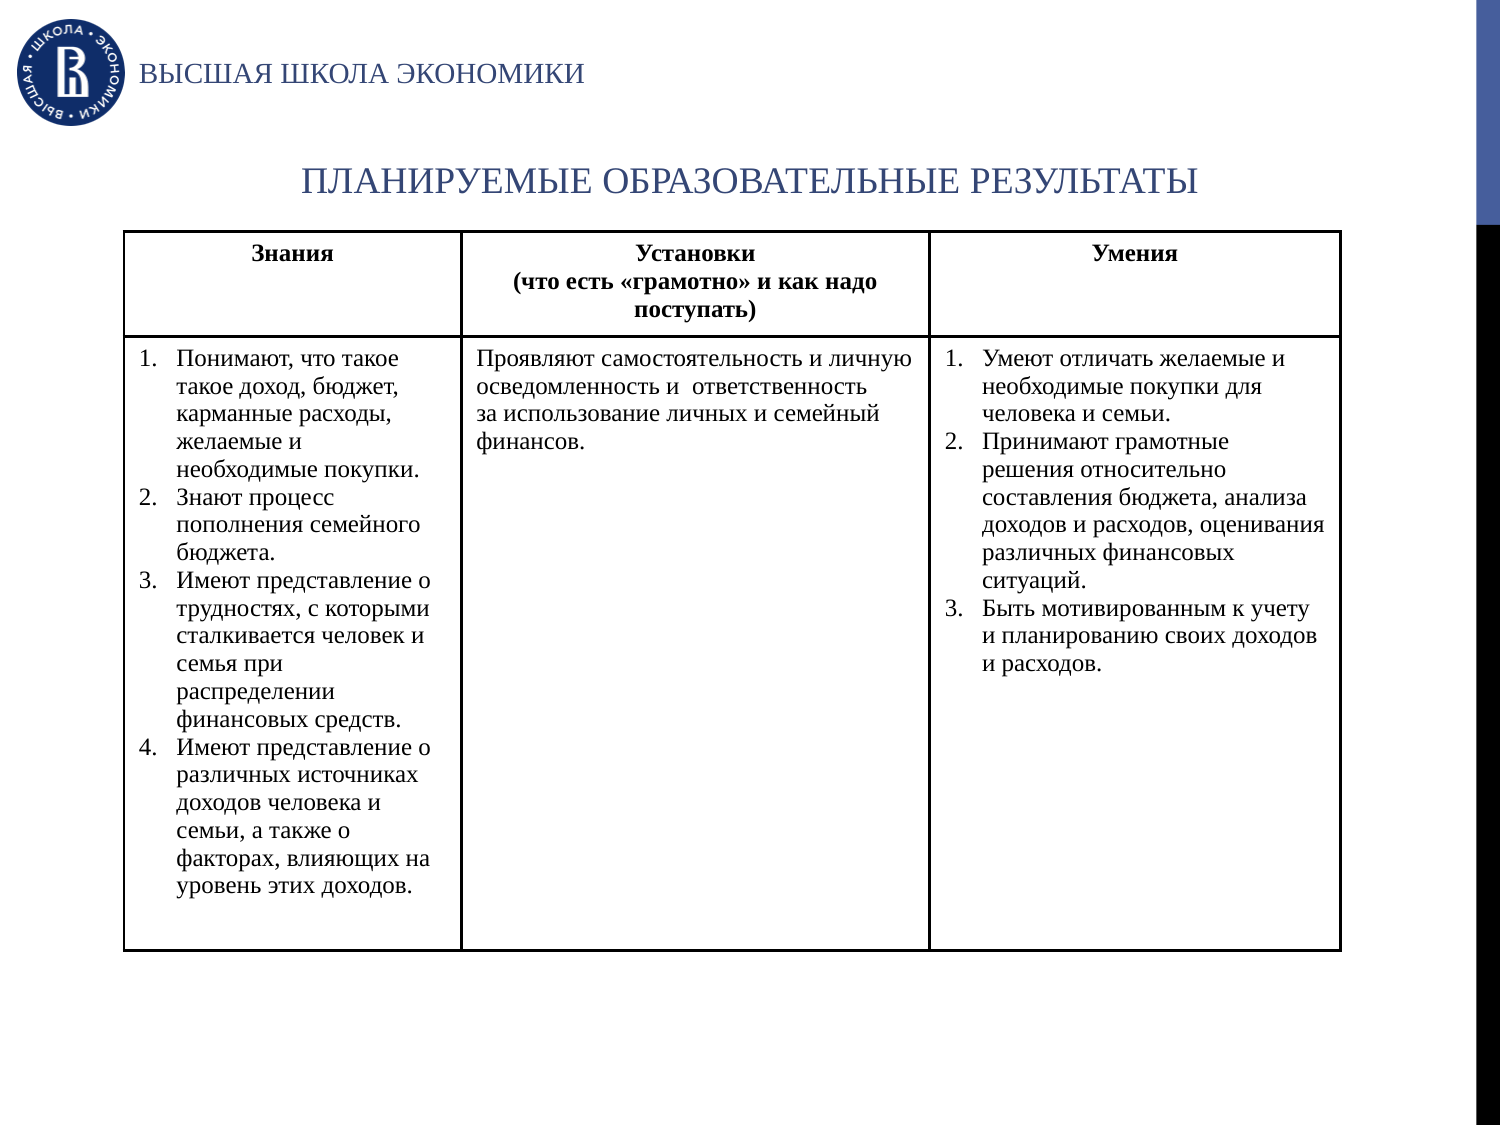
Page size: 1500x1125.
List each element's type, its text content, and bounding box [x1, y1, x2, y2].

text_box ПЛАНИРУЕМЫЕ ОБРАЗОВАТЕЛЬНЫЕ РЕЗУЛЬТАТЫ [0, 148, 1500, 209]
text_box ВЫСШАЯ ШКОЛА ЭКОНОМИКИ [130, 47, 644, 97]
picture [17, 18, 125, 127]
table_cell Понимают, что такое такое доход, бюджет, карманные расходы, желаемые и необходимые покупки. Знают процесс пополнения семейного бюджета. Имеют представление о трудностях, с которыми сталкивается человек и семья при распределении финансовых средств. Имеют представление о различных источниках доходов человека и семьи, а также о факторах, влияющих на уровень этих доходов. [125, 338, 460, 949]
table_cell Проявляют самостоятельность и личную осведомленность и ответственность за использование личных и семейный финансов. [463, 338, 928, 949]
table_header Знания [125, 233, 460, 335]
table_cell Умеют отличать желаемые и необходимые покупки для человека и семьи. Принимают грамотные решения относительно составления бюджета, анализа доходов и расходов, оценивания различных финансовых ситуаций. Быть мотивированным к учету и планированию своих доходов и расходов. [931, 338, 1339, 949]
table_header Умения [931, 233, 1339, 335]
table_header Установки (что есть «грамотно» и как надо поступать) [463, 233, 928, 335]
